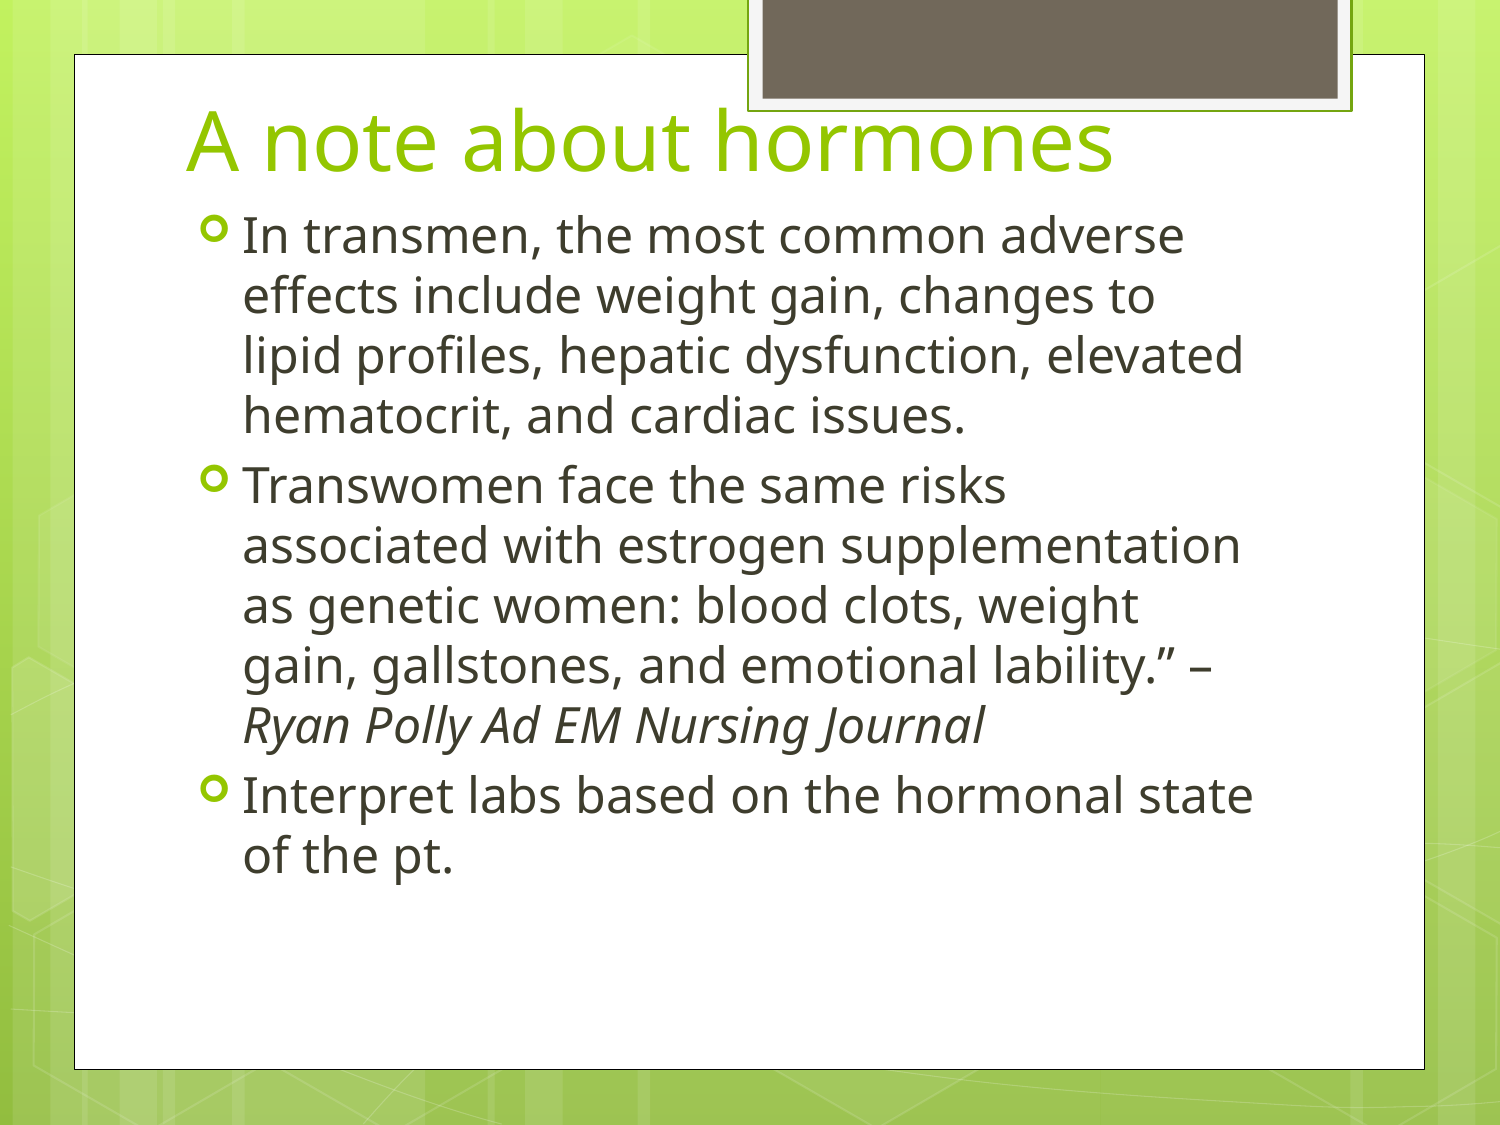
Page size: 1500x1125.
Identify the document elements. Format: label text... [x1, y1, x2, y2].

title A note about hormones [171, 8, 1324, 196]
list In transmen, the most common adverse effects include weight gain, changes to lipid profiles, hepatic dysfunction, elevated hematocrit, and cardiac issues. Transwomen face the same risks associated with estrogen supplementation as genetic women: blood clots, weight gain, gallstones, and emotional lability.” – Ryan Polly Ad EM Nursing Journal Interpret labs based on the hormonal state of the pt. [171, 195, 1283, 957]
